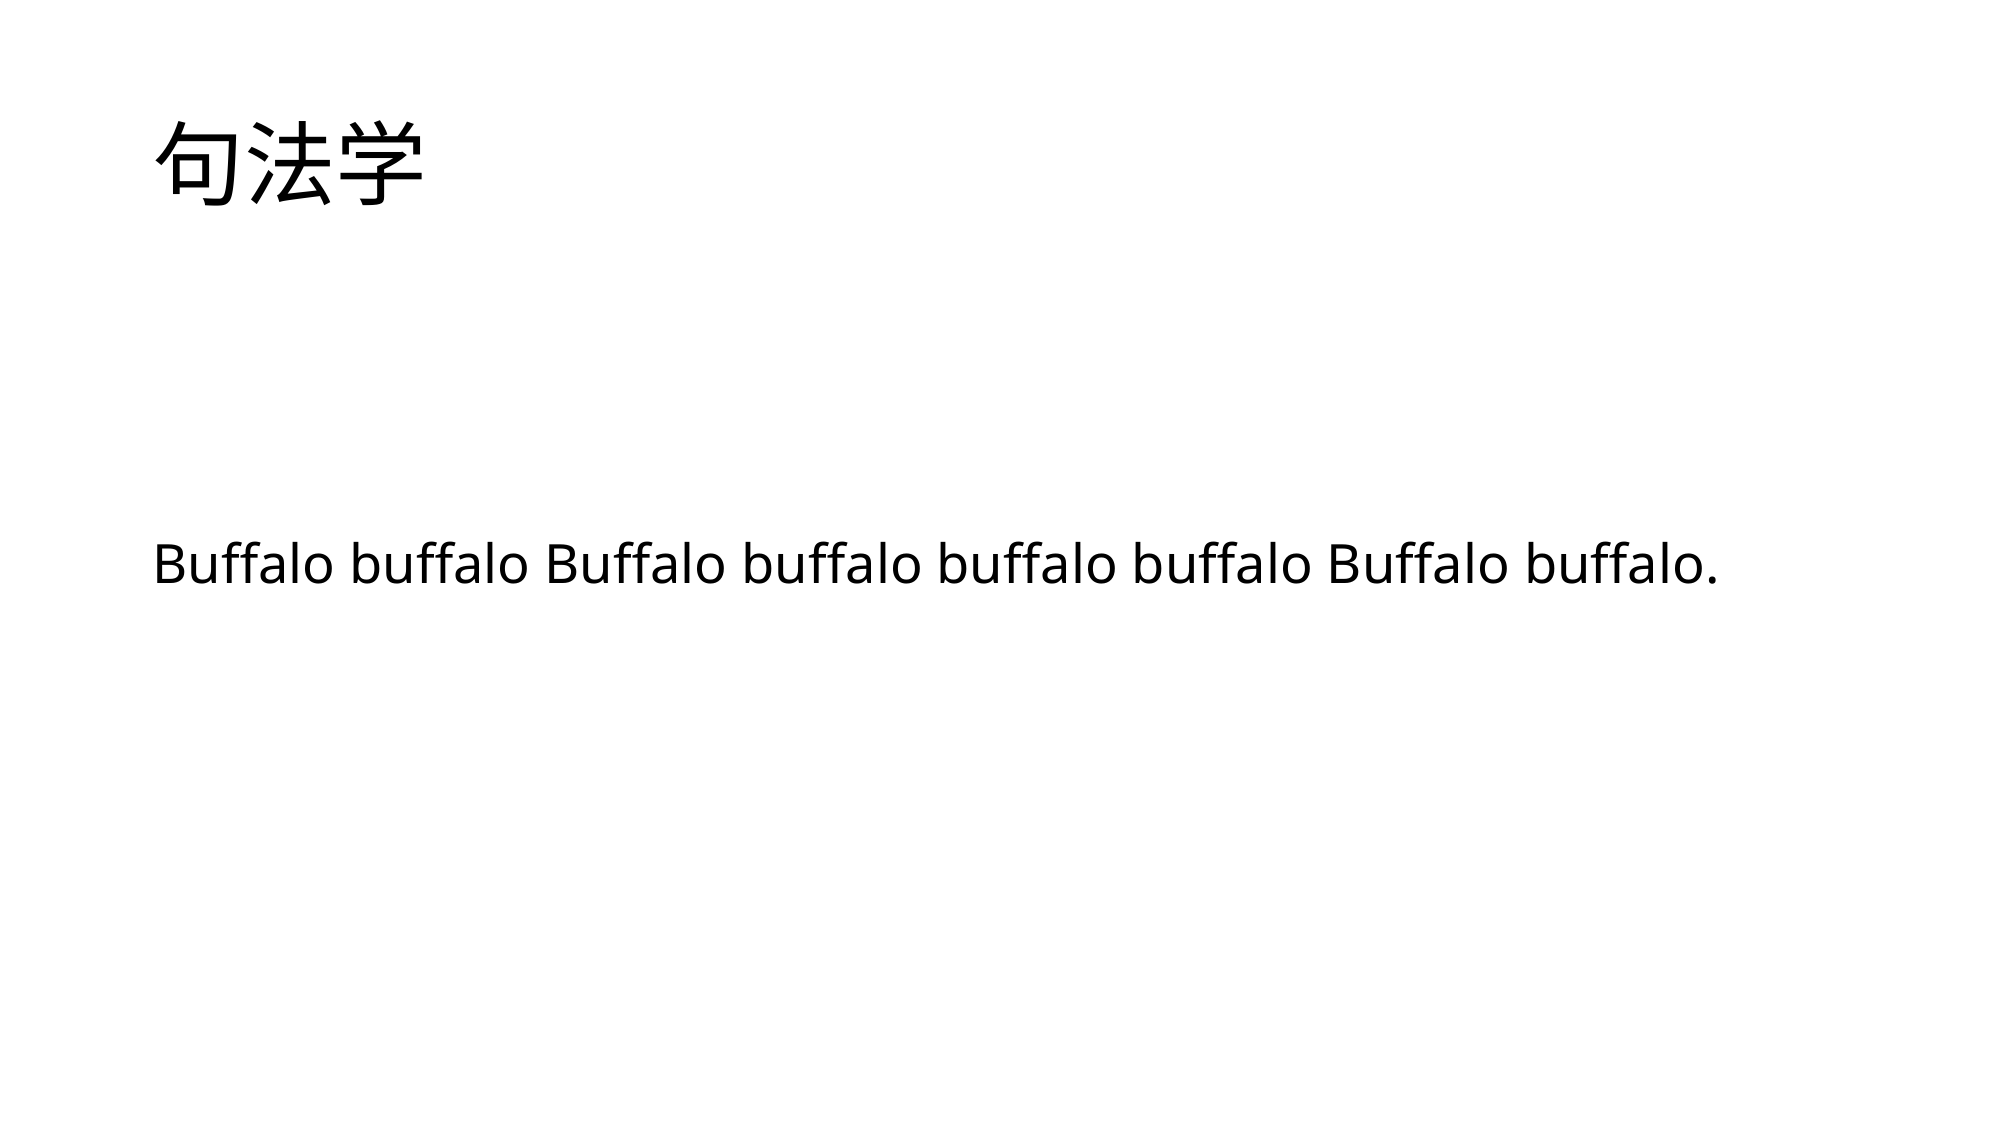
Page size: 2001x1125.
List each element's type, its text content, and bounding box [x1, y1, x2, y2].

title 句法学 [137, 59, 1863, 278]
list Buffalo buffalo Buffalo buffalo buffalo buffalo Buffalo buffalo. [137, 529, 1823, 674]
